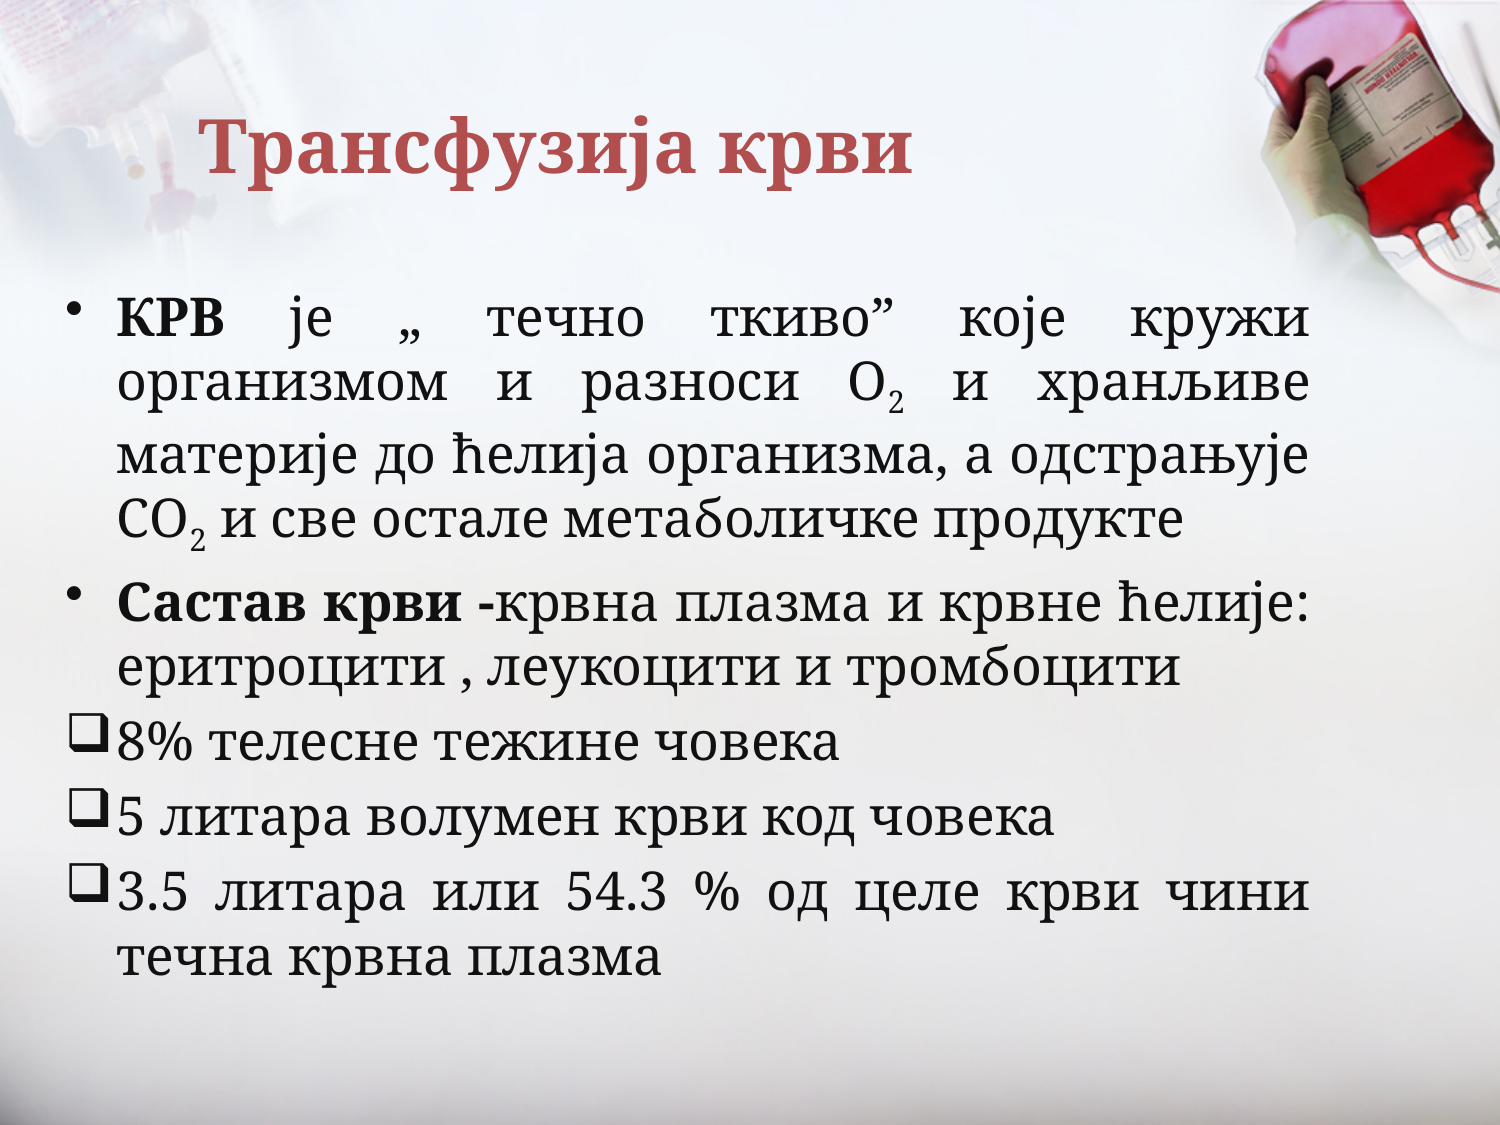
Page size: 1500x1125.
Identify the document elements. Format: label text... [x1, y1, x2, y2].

list КРВ је „ течно ткиво” које кружи организмом и разноси О2 и хранљиве материје до ћелија организма, а одстрањује СО2 и све остале метаболичке продукте Састав крви -крвна плазма и крвне ћелије: еритроцити , леукоцити и тромбоцити 8% телесне тежине човека 5 литара волумен крви код човека 3.5 литара или 54.3 % од целе крви чини течна крвна плазма [50, 275, 1326, 1091]
title Трансфузија крви [183, 101, 1459, 186]
picture [0, 0, 1500, 1125]
